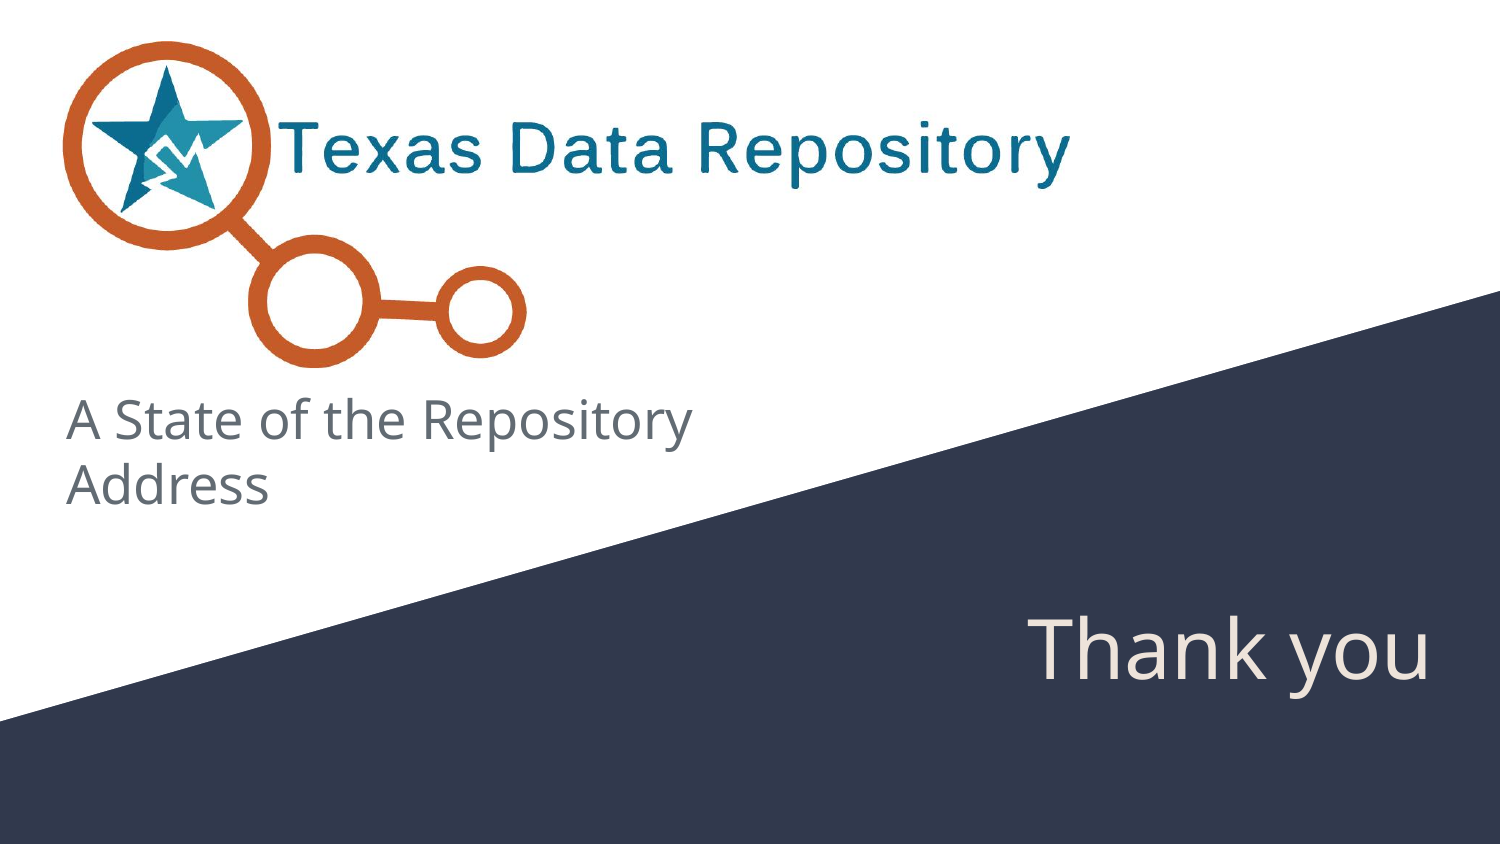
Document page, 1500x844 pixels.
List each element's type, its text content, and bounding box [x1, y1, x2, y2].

picture [50, 40, 1071, 381]
subtitle Thank you [51, 580, 1449, 711]
subtitle A State of the Repository Address [51, 388, 918, 492]
